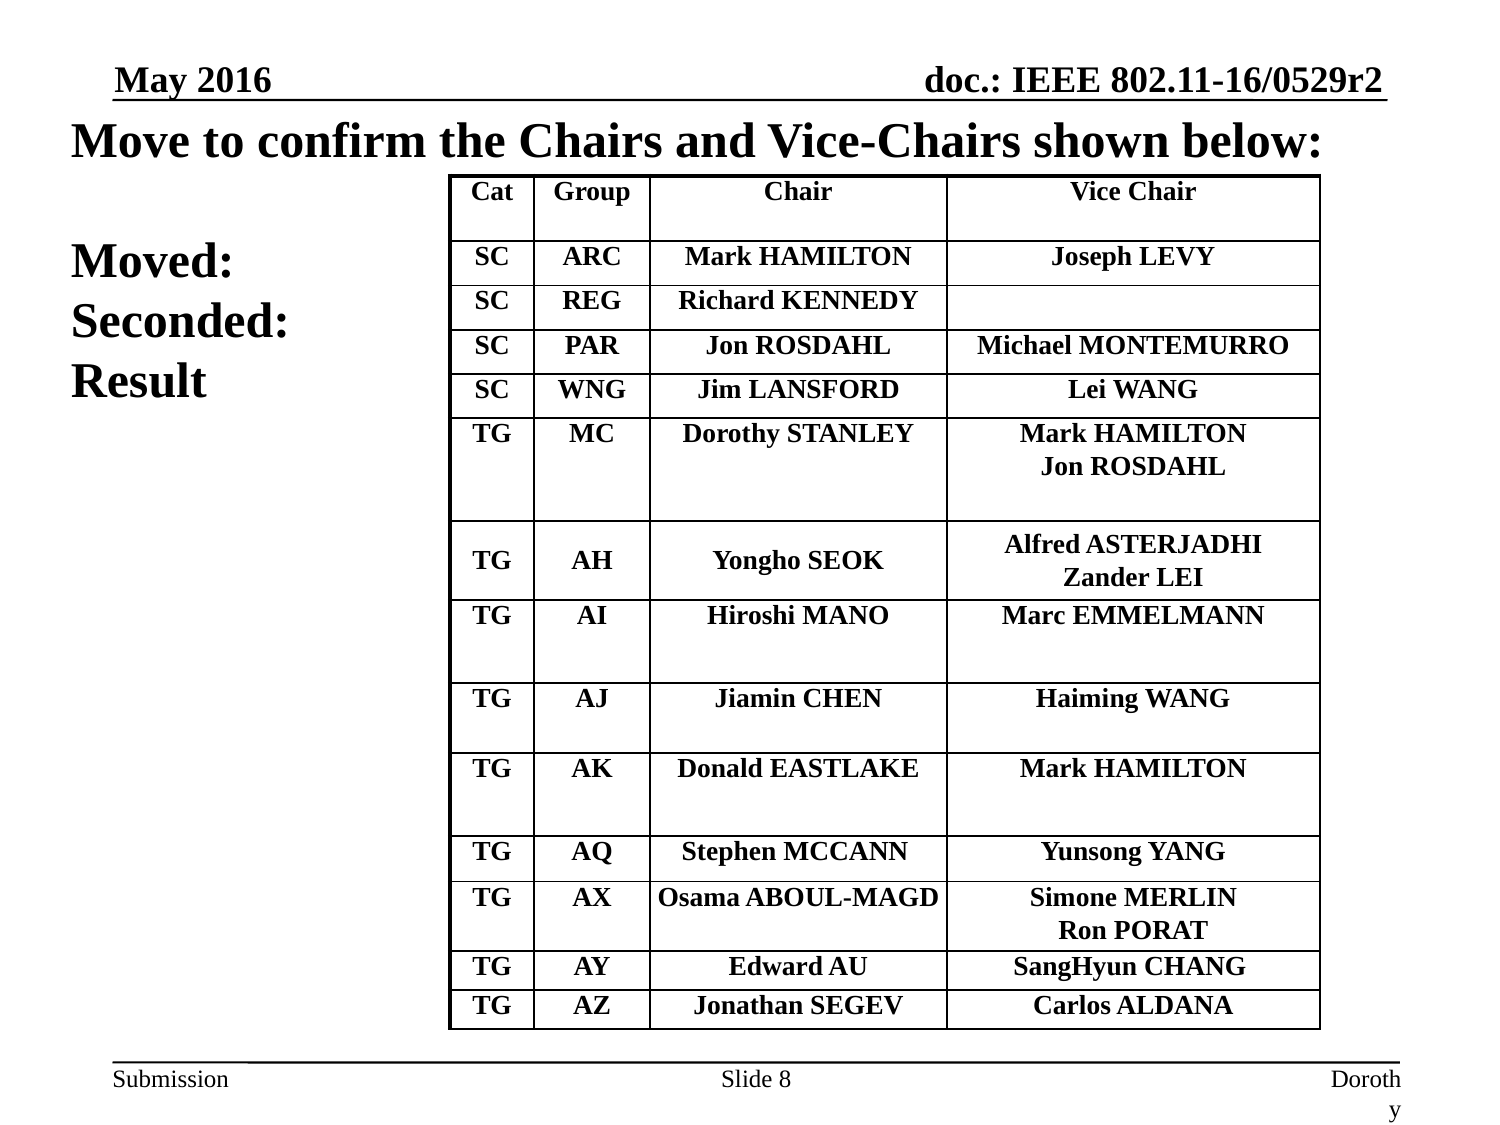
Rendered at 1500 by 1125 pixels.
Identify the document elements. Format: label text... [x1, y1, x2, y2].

table_cell TG [452, 991, 533, 1028]
table_cell SangHyun CHANG [948, 952, 1319, 989]
table_cell AI [535, 601, 649, 682]
table_cell AZ [535, 991, 649, 1028]
table_cell TG [452, 522, 533, 599]
table_cell Jonathan SEGEV [651, 991, 946, 1028]
table_cell Marc EMMELMANN [948, 601, 1319, 682]
table_cell Donald EASTLAKE [651, 754, 946, 835]
table_cell TG [452, 684, 533, 752]
table_cell TG [452, 837, 533, 881]
table_cell MC [535, 419, 649, 520]
table_cell Yongho SEOK [651, 522, 946, 599]
text_box Move to confirm the Chairs and Vice-Chairs shown below: Moved: Seconded: Result [56, 99, 1340, 415]
table_cell Hiroshi MANO [651, 601, 946, 682]
table_cell Yunsong YANG [948, 837, 1319, 881]
table_cell AJ [535, 684, 649, 752]
table_cell Carlos ALDANA [948, 991, 1319, 1028]
table_cell Haiming WANG [948, 684, 1319, 752]
table_cell TG [452, 882, 533, 950]
table_cell Edward AU [651, 952, 946, 989]
table_cell AK [535, 754, 649, 835]
table_cell Dorothy STANLEY [651, 419, 946, 520]
table_cell TG [452, 754, 533, 835]
table_cell Simone MERLIN Ron PORAT [948, 882, 1319, 950]
slide_number Slide 8 [712, 1061, 800, 1093]
table_cell TG [452, 601, 533, 682]
table_cell TG [452, 419, 533, 520]
table_cell Osama ABOUL-MAGD [651, 882, 946, 950]
table_cell TG [452, 952, 533, 989]
table_cell Jiamin CHEN [651, 684, 946, 752]
table_cell AY [535, 952, 649, 989]
footer Dorothy Stanley (HP Enterprise) [1324, 1061, 1402, 1093]
table_cell Stephen MCCANN [651, 837, 946, 881]
table_cell AQ [535, 837, 649, 881]
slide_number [114, 54, 374, 99]
table_cell Mark HAMILTON Jon ROSDAHL [948, 419, 1319, 520]
table_cell AX [535, 882, 649, 950]
table_cell Mark HAMILTON [948, 754, 1319, 835]
table_cell AH [535, 522, 649, 599]
table_cell Alfred ASTERJADHI Zander LEI [948, 522, 1319, 599]
